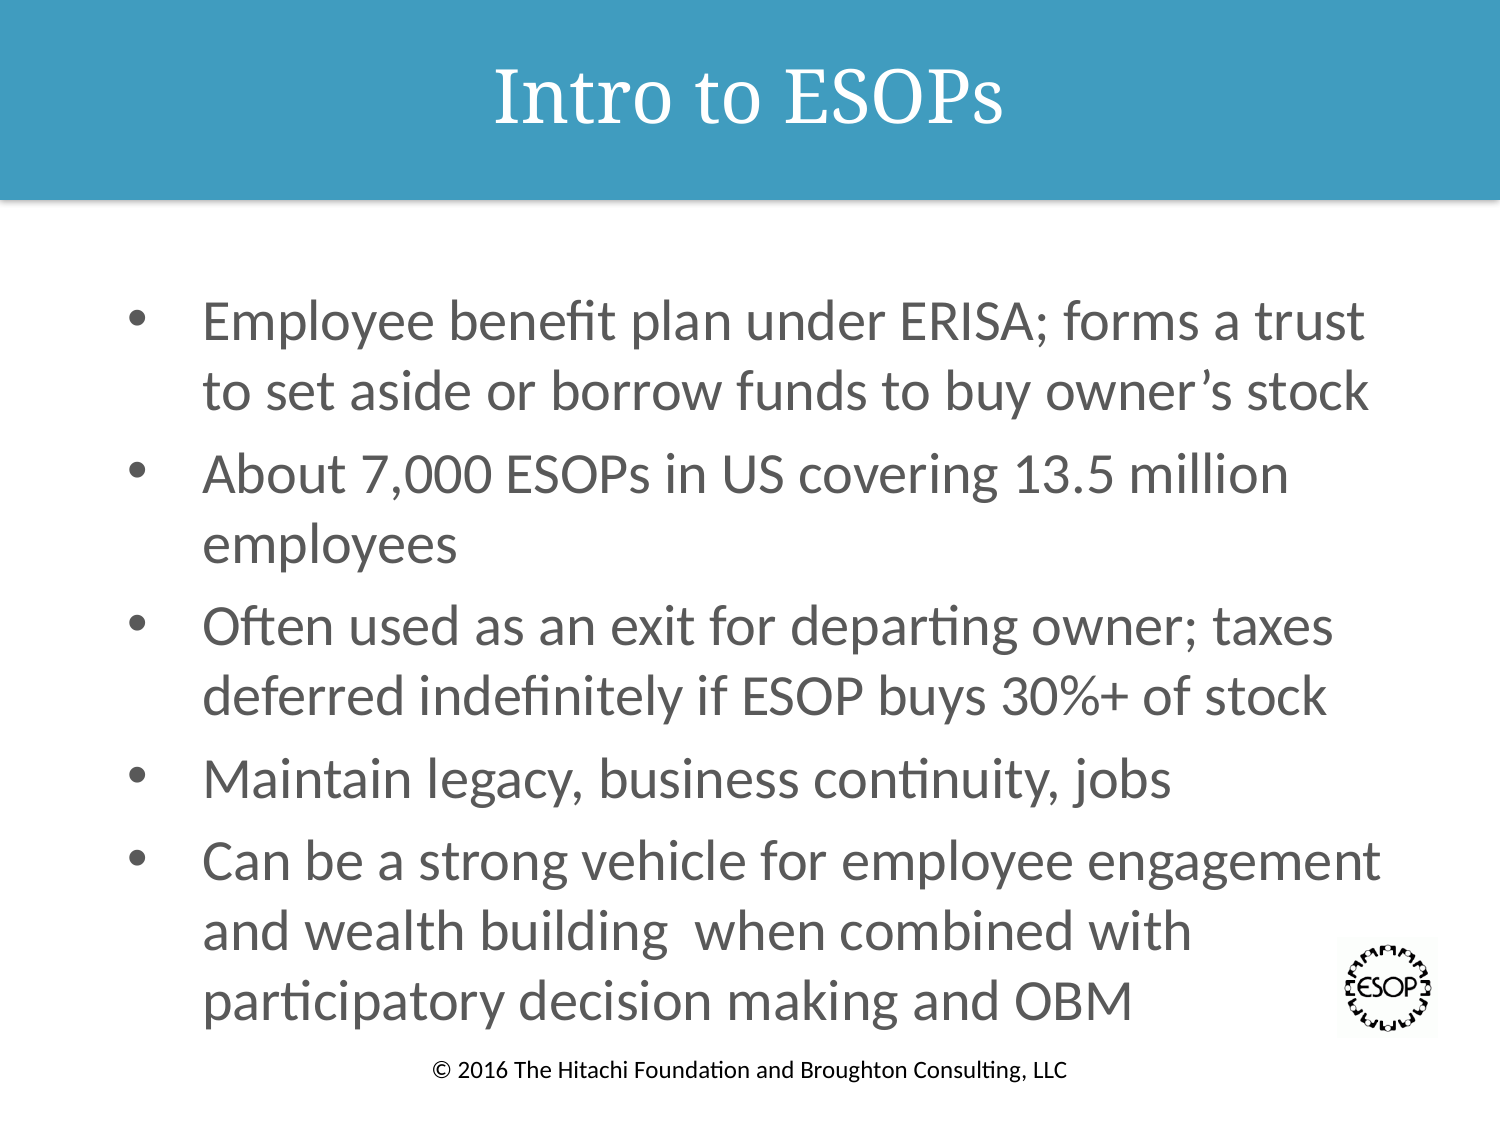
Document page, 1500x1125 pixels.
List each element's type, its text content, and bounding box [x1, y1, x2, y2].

title Intro to ESOPs [112, 24, 1388, 163]
text_box Employee benefit plan under ERISA; forms a trust to set aside or borrow funds to buy owner’s stock About 7,000 ESOPs in US covering 13.5 million employees Often used as an exit for departing owner; taxes deferred indefinitely if ESOP buys 30%+ of stock Maintain legacy, business continuity, jobs Can be a strong vehicle for employee engagement and wealth building when combined with participatory decision making and OBM [37, 274, 1425, 1125]
picture [1337, 937, 1438, 1038]
